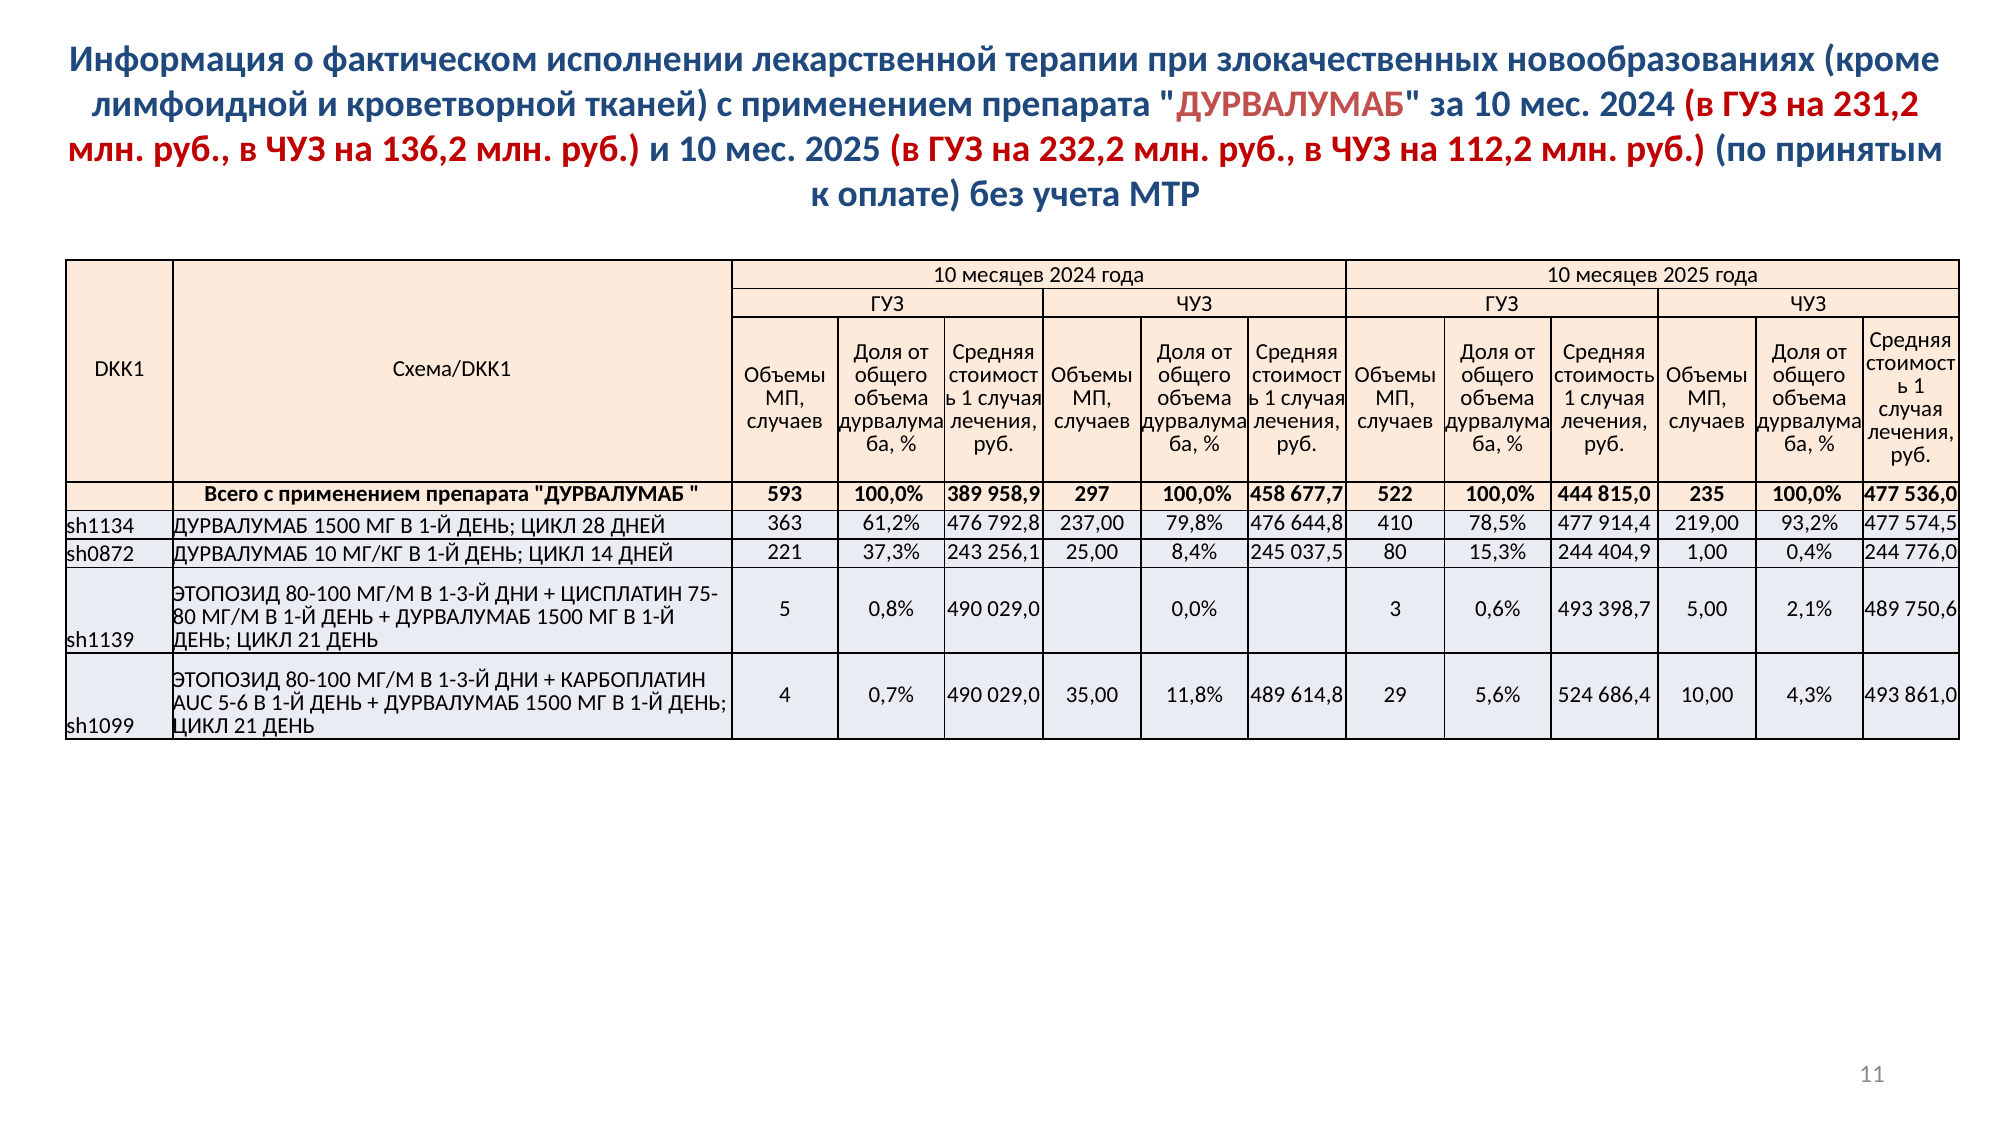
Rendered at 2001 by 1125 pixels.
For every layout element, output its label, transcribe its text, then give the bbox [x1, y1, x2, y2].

table_cell sh1134 [67, 511, 172, 538]
table_cell 8,4% [1142, 540, 1247, 567]
table_cell ДУРВАЛУМАБ 1500 МГ В 1-Й ДЕНЬ; ЦИКЛ 28 ДНЕЙ [174, 511, 731, 538]
table_header Схема/DKK1 [174, 261, 731, 481]
table_cell Средняя стоимость 1 случая лечения, руб. [1552, 318, 1657, 481]
table_cell 0,7% [839, 654, 944, 738]
table_cell 100,0% [1757, 483, 1862, 510]
table_cell ДУРВАЛУМАБ 10 МГ/КГ В 1-Й ДЕНЬ; ЦИКЛ 14 ДНЕЙ [174, 540, 731, 567]
table_cell Объемы МП, случаев [1347, 318, 1444, 481]
table_cell 93,2% [1757, 511, 1862, 538]
table_cell 3 [1347, 568, 1444, 652]
table_cell [1044, 568, 1140, 652]
table_cell [1249, 568, 1345, 652]
table_cell 0,0% [1142, 568, 1247, 652]
table_cell 5 [733, 568, 837, 652]
table_cell 37,3% [839, 540, 944, 567]
table_cell 493 398,7 [1552, 568, 1657, 652]
table_cell 100,0% [1142, 483, 1247, 510]
table_cell 444 815,0 [1552, 483, 1657, 510]
table_cell 15,3% [1445, 540, 1550, 567]
table_cell 493 861,0 [1864, 654, 1958, 738]
table_cell 80 [1347, 540, 1444, 567]
table_cell ЭТОПОЗИД 80-100 МГ/М В 1-3-Й ДНИ + ЦИСПЛАТИН 75-80 МГ/М В 1-Й ДЕНЬ + ДУРВАЛУМАБ 1500 МГ В 1-Й ДЕНЬ; ЦИКЛ 21 ДЕНЬ [174, 568, 731, 652]
table_cell 363 [733, 511, 837, 538]
table_cell Доля от общего объема дурвалумаба, % [839, 318, 944, 481]
table_cell 100,0% [1445, 483, 1550, 510]
table_cell Объемы МП, случаев [733, 318, 837, 481]
table_cell 490 029,0 [945, 654, 1042, 738]
table_cell 4,3% [1757, 654, 1862, 738]
table_cell 522 [1347, 483, 1444, 510]
table_cell 243 256,1 [945, 540, 1042, 567]
table_cell Средняя стоимость 1 случая лечения, руб. [945, 318, 1042, 481]
table_cell 2,1% [1757, 568, 1862, 652]
table_cell 489 750,6 [1864, 568, 1958, 652]
table_cell Объемы МП, случаев [1044, 318, 1140, 481]
table_cell 61,2% [839, 511, 944, 538]
table_cell 5,00 [1659, 568, 1755, 652]
table_cell Доля от общего объема дурвалумаба, % [1445, 318, 1550, 481]
text_box Информация о фактическом исполнении лекарственной терапии при злокачественных новообразованиях (кроме лимфоидной и кроветворной тканей) с применением препарата "ДУРВАЛУМАБ" за 10 мес. 2024 (в ГУЗ на 231,2 млн. руб., в ЧУЗ на 136,2 млн. руб.) и 10 мес. 2025 (в ГУЗ на 232,2 млн. руб., в ЧУЗ на 112,2 млн. руб.) (по принятым к оплате) без учета МТР [51, 26, 1960, 222]
table_cell 0,4% [1757, 540, 1862, 567]
table_cell Средняя стоимость 1 случая лечения, руб. [1249, 318, 1345, 481]
table_cell 35,00 [1044, 654, 1140, 738]
table_cell 221 [733, 540, 837, 567]
table_cell 5,6% [1445, 654, 1550, 738]
table_cell Всего с применением препарата "ДУРВАЛУМАБ " [174, 483, 731, 510]
table_cell Средняя стоимость 1 случая лечения, руб. [1864, 318, 1958, 481]
table_cell 79,8% [1142, 511, 1247, 538]
table_cell 477 914,4 [1552, 511, 1657, 538]
table_cell 0,8% [839, 568, 944, 652]
table_cell 524 686,4 [1552, 654, 1657, 738]
table_cell 490 029,0 [945, 568, 1042, 652]
table_cell 477 574,5 [1864, 511, 1958, 538]
table_header DKK1 [67, 261, 172, 481]
table_header 10 месяцев 2024 года [733, 261, 1345, 288]
table_cell 476 644,8 [1249, 511, 1345, 538]
table_header 10 месяцев 2025 года [1347, 261, 1958, 288]
table_cell 0,6% [1445, 568, 1550, 652]
table_cell 476 792,8 [945, 511, 1042, 538]
table_cell 29 [1347, 654, 1444, 738]
table_cell Доля от общего объема дурвалумаба, % [1142, 318, 1247, 481]
table_cell sh0872 [67, 540, 172, 567]
table_cell 11,8% [1142, 654, 1247, 738]
table_cell 244 776,0 [1864, 540, 1958, 567]
table_cell sh1099 [67, 654, 172, 738]
table_cell 458 677,7 [1249, 483, 1345, 510]
table_cell 100,0% [839, 483, 944, 510]
table_cell sh1139 [67, 568, 172, 652]
table_cell 4 [733, 654, 837, 738]
table_cell 219,00 [1659, 511, 1755, 538]
table_cell Объемы МП, случаев [1659, 318, 1755, 481]
table_cell 244 404,9 [1552, 540, 1657, 567]
table_cell ГУЗ [733, 289, 1042, 316]
table_cell 410 [1347, 511, 1444, 538]
table_cell ЧУЗ [1659, 289, 1958, 316]
slide_number 11 [1433, 1042, 1900, 1103]
table_cell 389 958,9 [945, 483, 1042, 510]
table_cell ЭТОПОЗИД 80-100 МГ/М В 1-3-Й ДНИ + КАРБОПЛАТИН AUC 5-6 В 1-Й ДЕНЬ + ДУРВАЛУМАБ 1500 МГ В 1-Й ДЕНЬ; ЦИКЛ 21 ДЕНЬ [174, 654, 731, 738]
table_cell 10,00 [1659, 654, 1755, 738]
table_cell [67, 483, 172, 510]
table_cell 78,5% [1445, 511, 1550, 538]
table_cell 297 [1044, 483, 1140, 510]
table_cell 1,00 [1659, 540, 1755, 567]
table_cell 593 [733, 483, 837, 510]
table_cell 245 037,5 [1249, 540, 1345, 567]
table_cell ГУЗ [1347, 289, 1657, 316]
table_cell Доля от общего объема дурвалумаба, % [1757, 318, 1862, 481]
table_cell 235 [1659, 483, 1755, 510]
table_cell 477 536,0 [1864, 483, 1958, 510]
table_cell ЧУЗ [1044, 289, 1345, 316]
table_cell 489 614,8 [1249, 654, 1345, 738]
table_cell 25,00 [1044, 540, 1140, 567]
table_cell 237,00 [1044, 511, 1140, 538]
